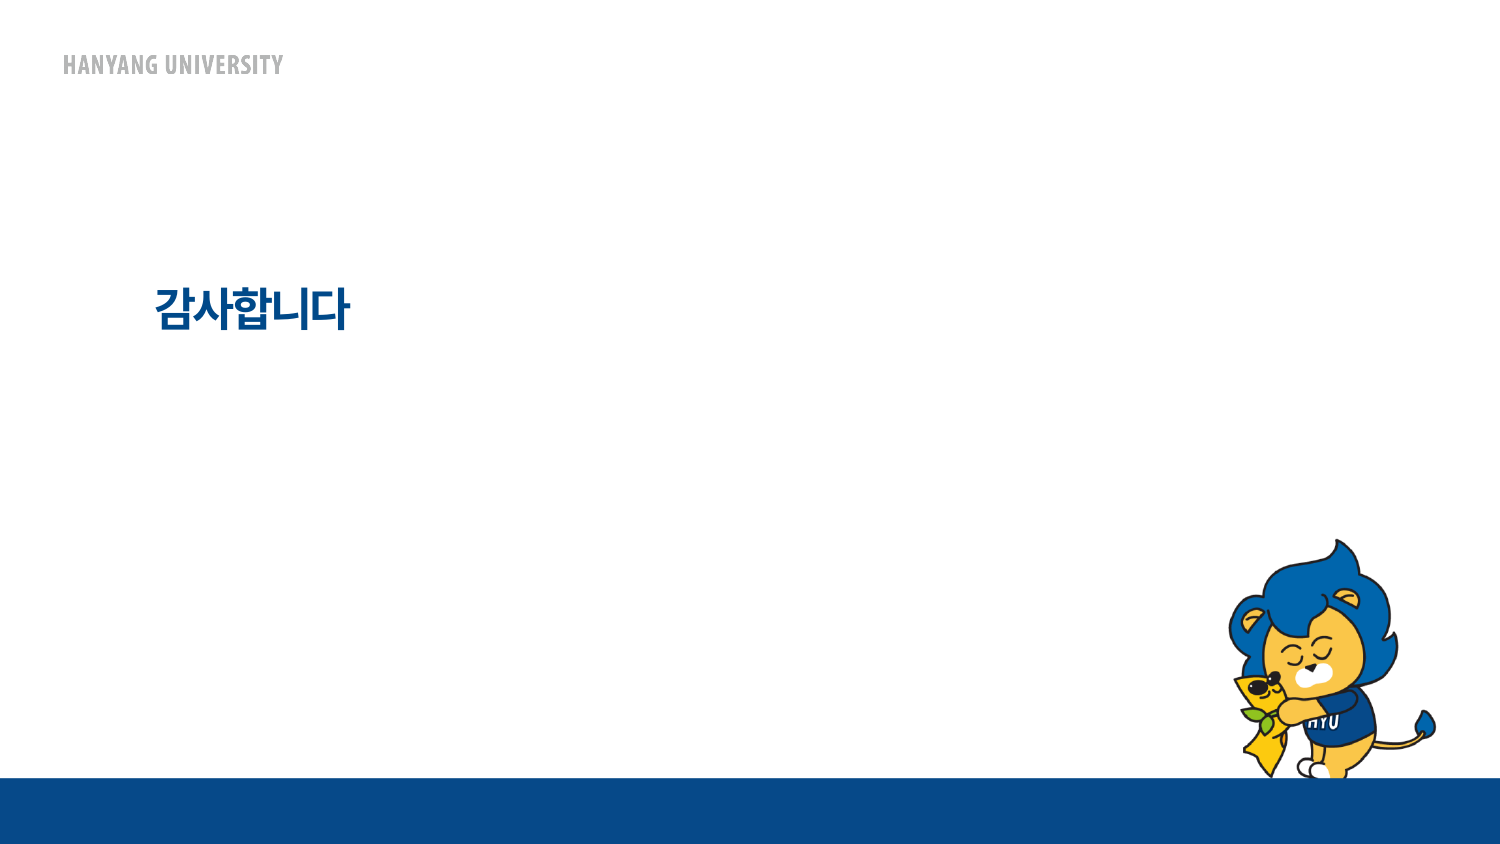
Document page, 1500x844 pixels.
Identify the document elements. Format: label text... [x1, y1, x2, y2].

picture [0, 0, 1500, 844]
text_box 감사합니다 [139, 272, 955, 343]
